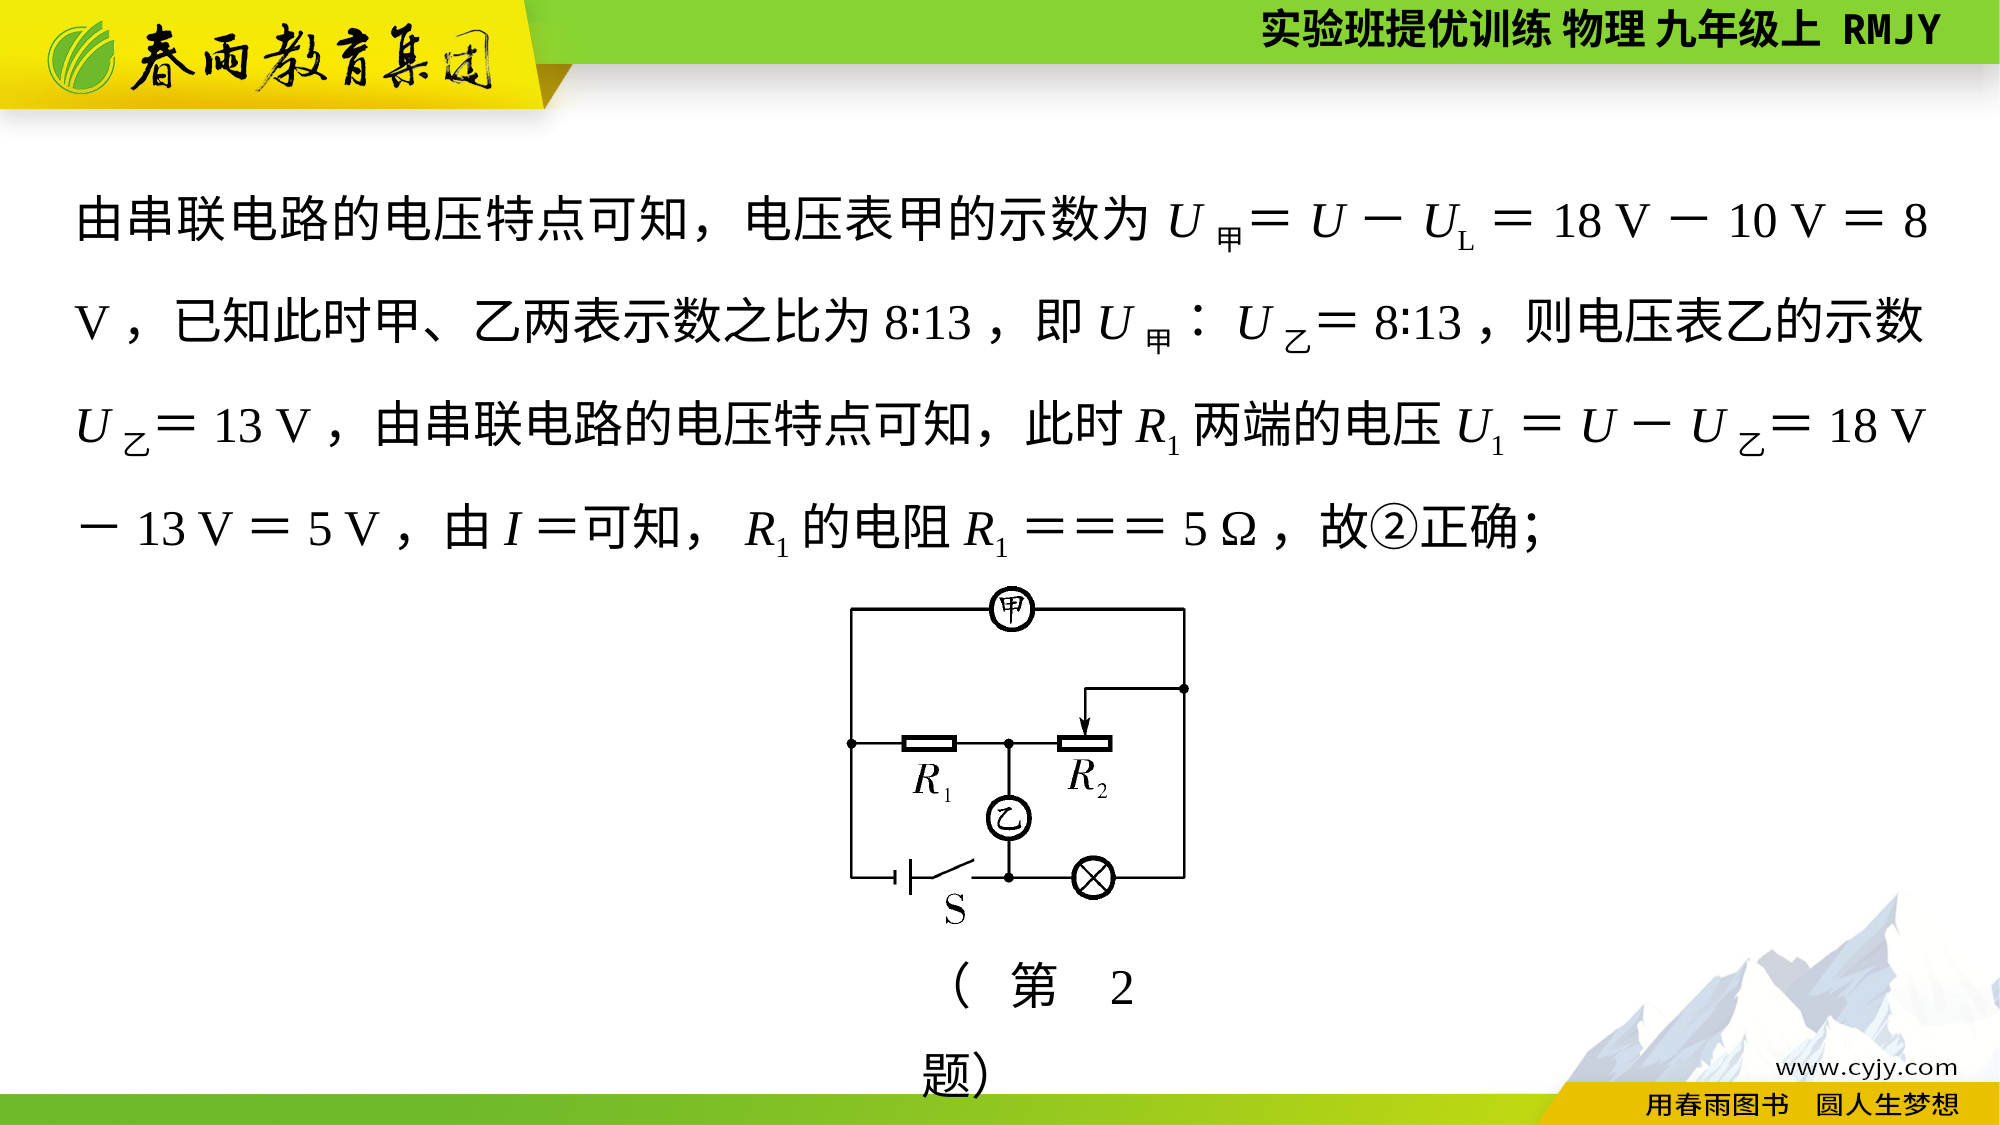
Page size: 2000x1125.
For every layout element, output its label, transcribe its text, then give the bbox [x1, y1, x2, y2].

picture [0, 0, 2000, 1125]
text_box （第2题） [906, 932, 1162, 1022]
